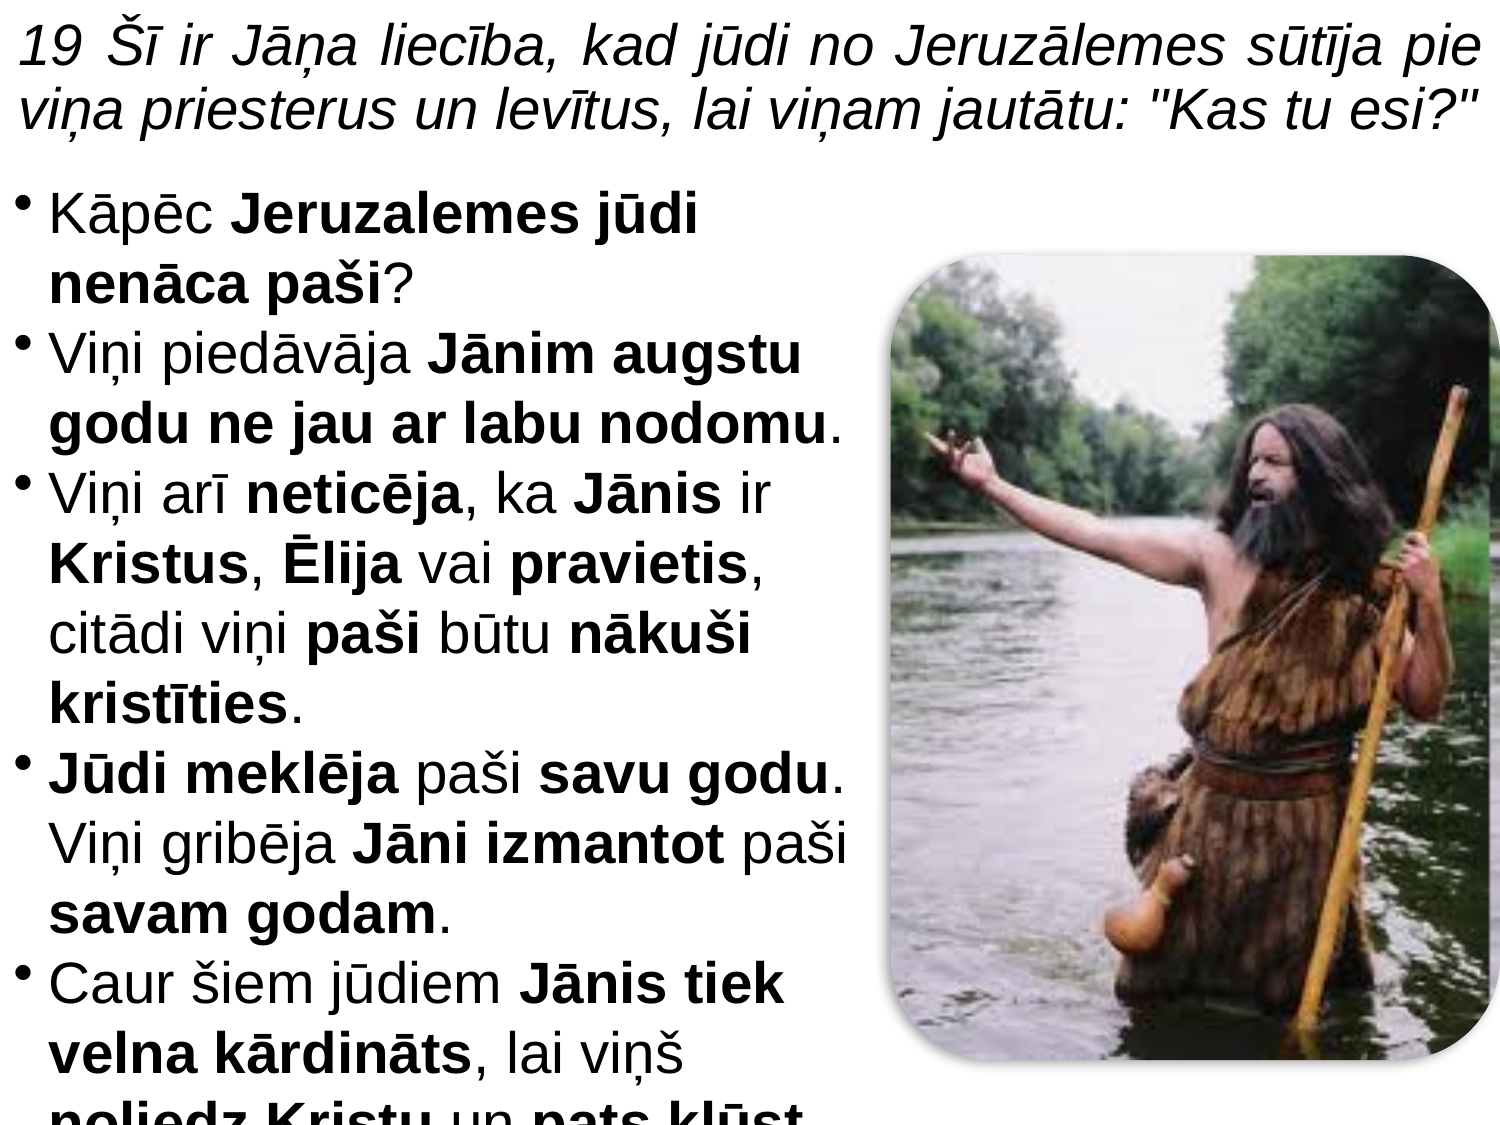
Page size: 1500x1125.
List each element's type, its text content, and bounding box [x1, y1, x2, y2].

list 19 Šī ir Jāņa liecība, kad jūdi no Jeruzālemes sūtīja pie viņa priesterus un levītus, lai viņam jautātu: "Kas tu esi?" [0, 0, 1500, 178]
picture [890, 255, 1500, 1061]
text_box Kāpēc Jeruzalemes jūdi nenāca paši? Viņi piedāvāja Jānim augstu godu ne jau ar labu nodomu. Viņi arī neticēja, ka Jānis ir Kristus, Ēlija vai pravietis, citādi viņi paši būtu nākuši kristīties. Jūdi meklēja paši savu godu. Viņi gribēja Jāni izmantot paši savam godam. Caur šiem jūdiem Jānis tiek velna kārdināts, lai viņš noliedz Kristu un pats kļūst par Kristu. [0, 167, 916, 1125]
